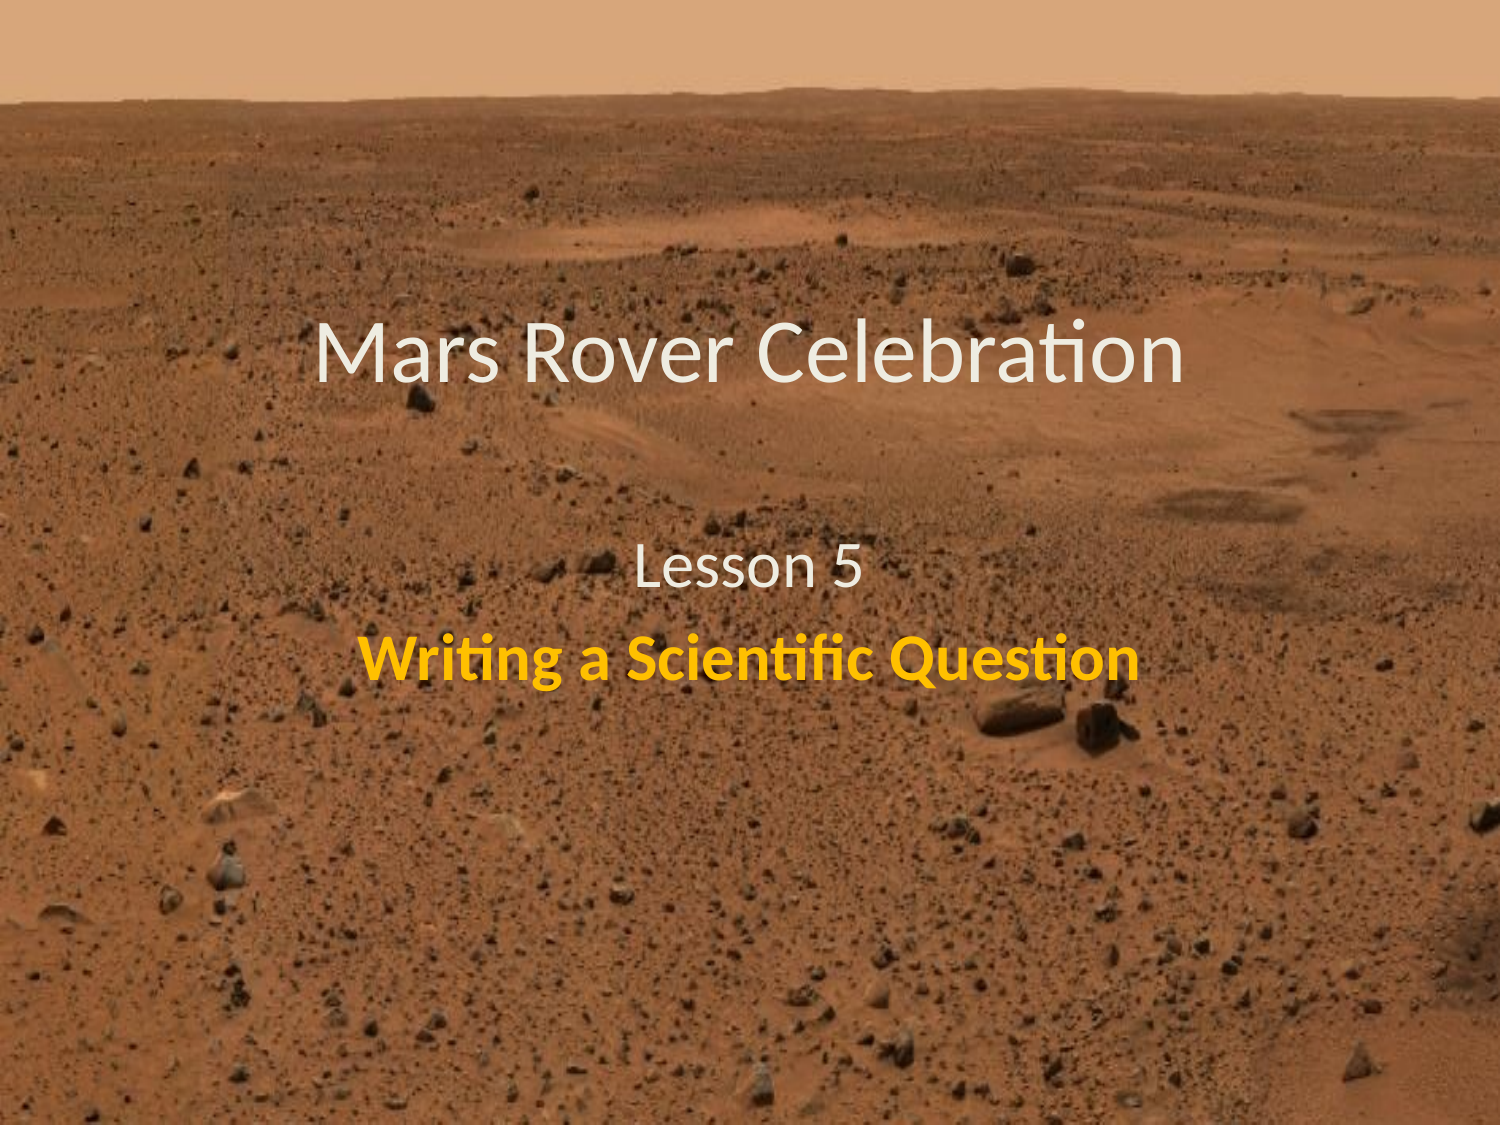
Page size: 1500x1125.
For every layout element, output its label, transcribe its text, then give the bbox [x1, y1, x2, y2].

subtitle Lesson 5 Writing a Scientific Question [225, 513, 1275, 738]
picture [0, 0, 1500, 1125]
title Mars Rover Celebration [112, 224, 1388, 467]
